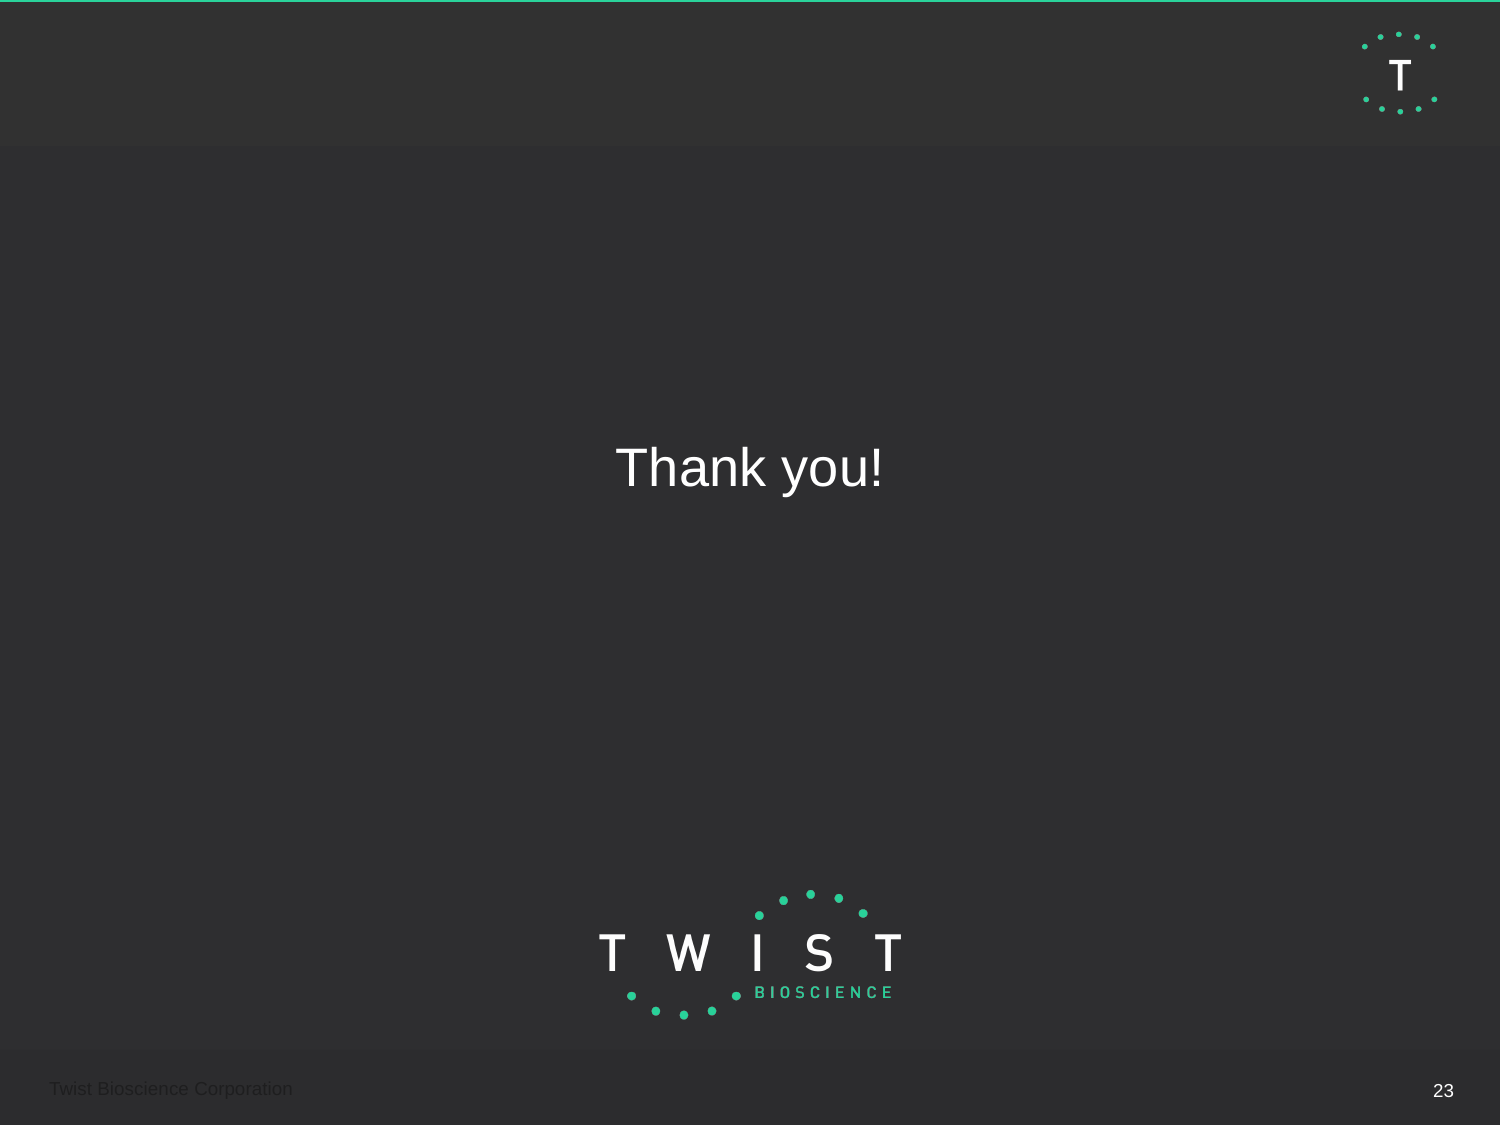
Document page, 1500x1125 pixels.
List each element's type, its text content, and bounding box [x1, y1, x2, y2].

title Thank you! [56, 375, 1444, 563]
picture [1343, 19, 1456, 126]
picture [597, 882, 903, 1027]
